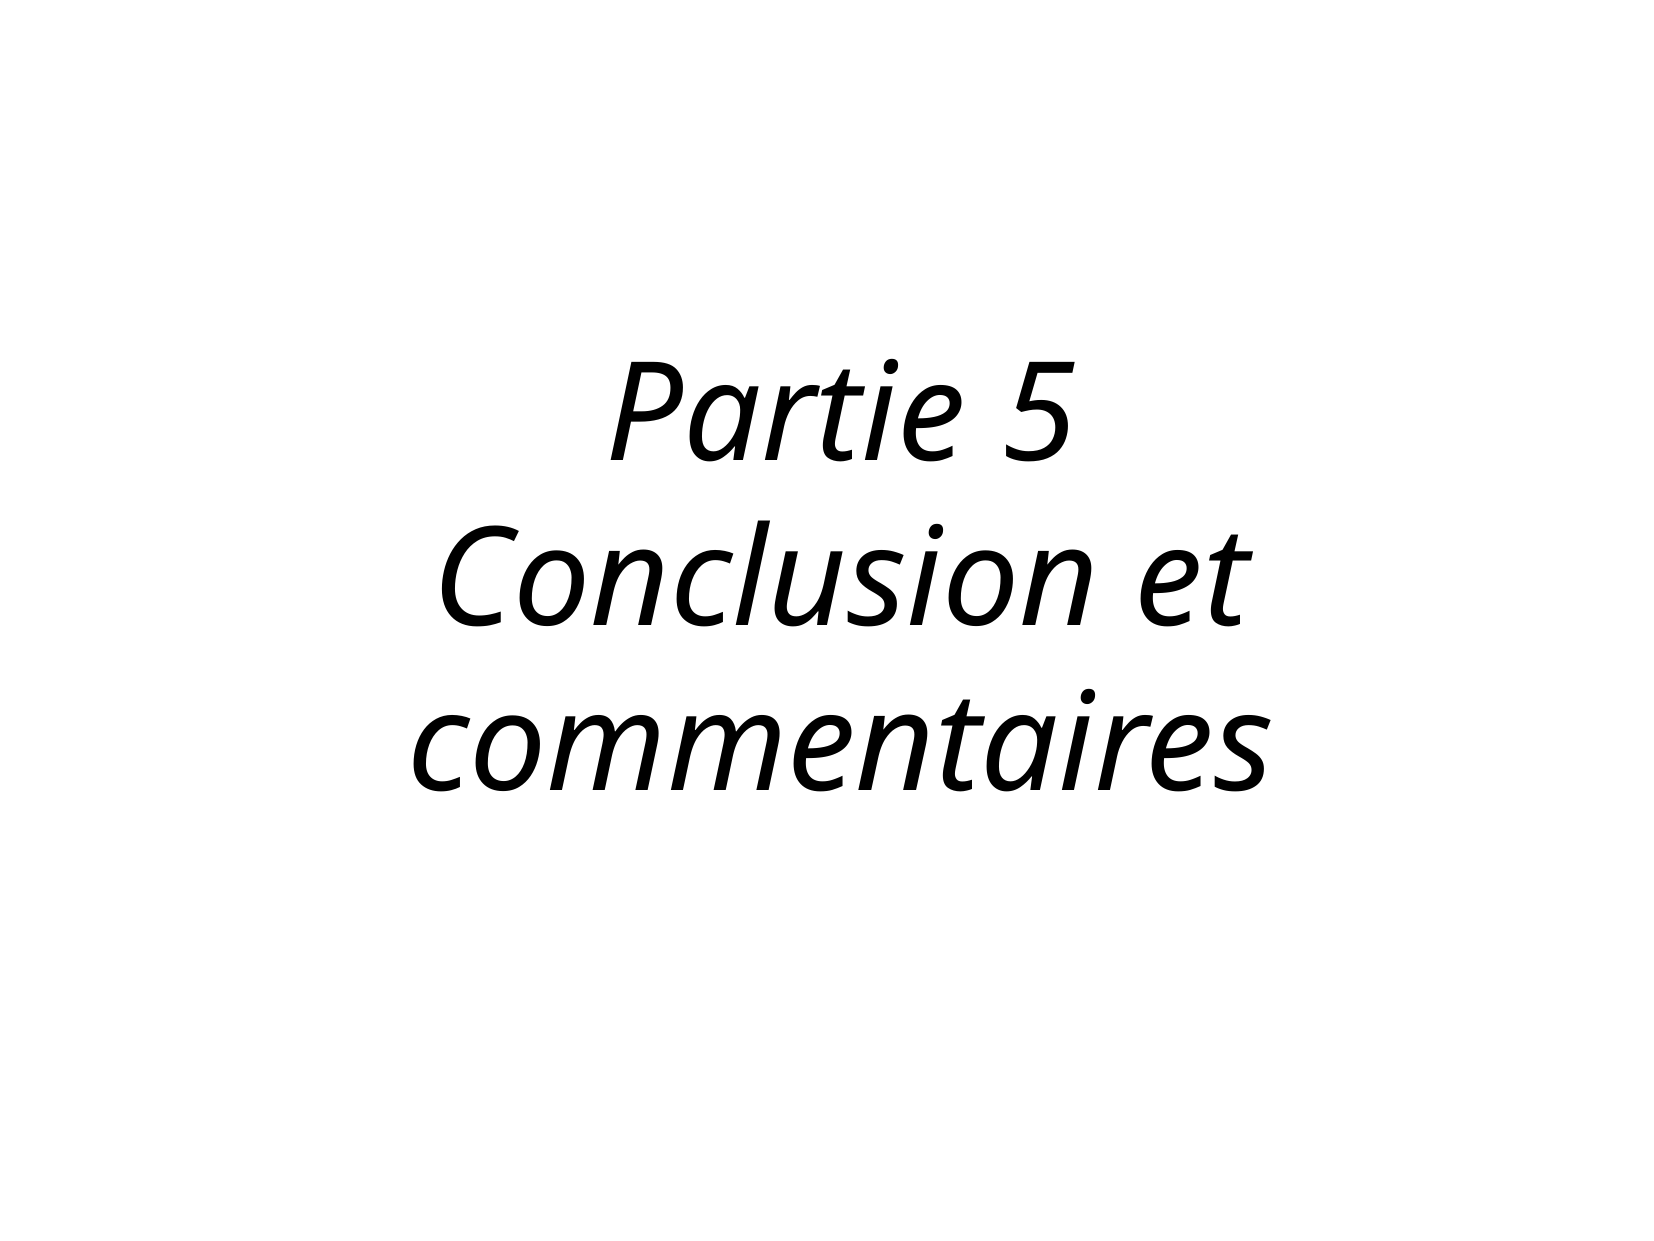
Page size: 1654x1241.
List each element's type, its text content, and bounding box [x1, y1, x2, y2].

text_box Partie 5 Conclusion et commentaires [141, 219, 1541, 922]
